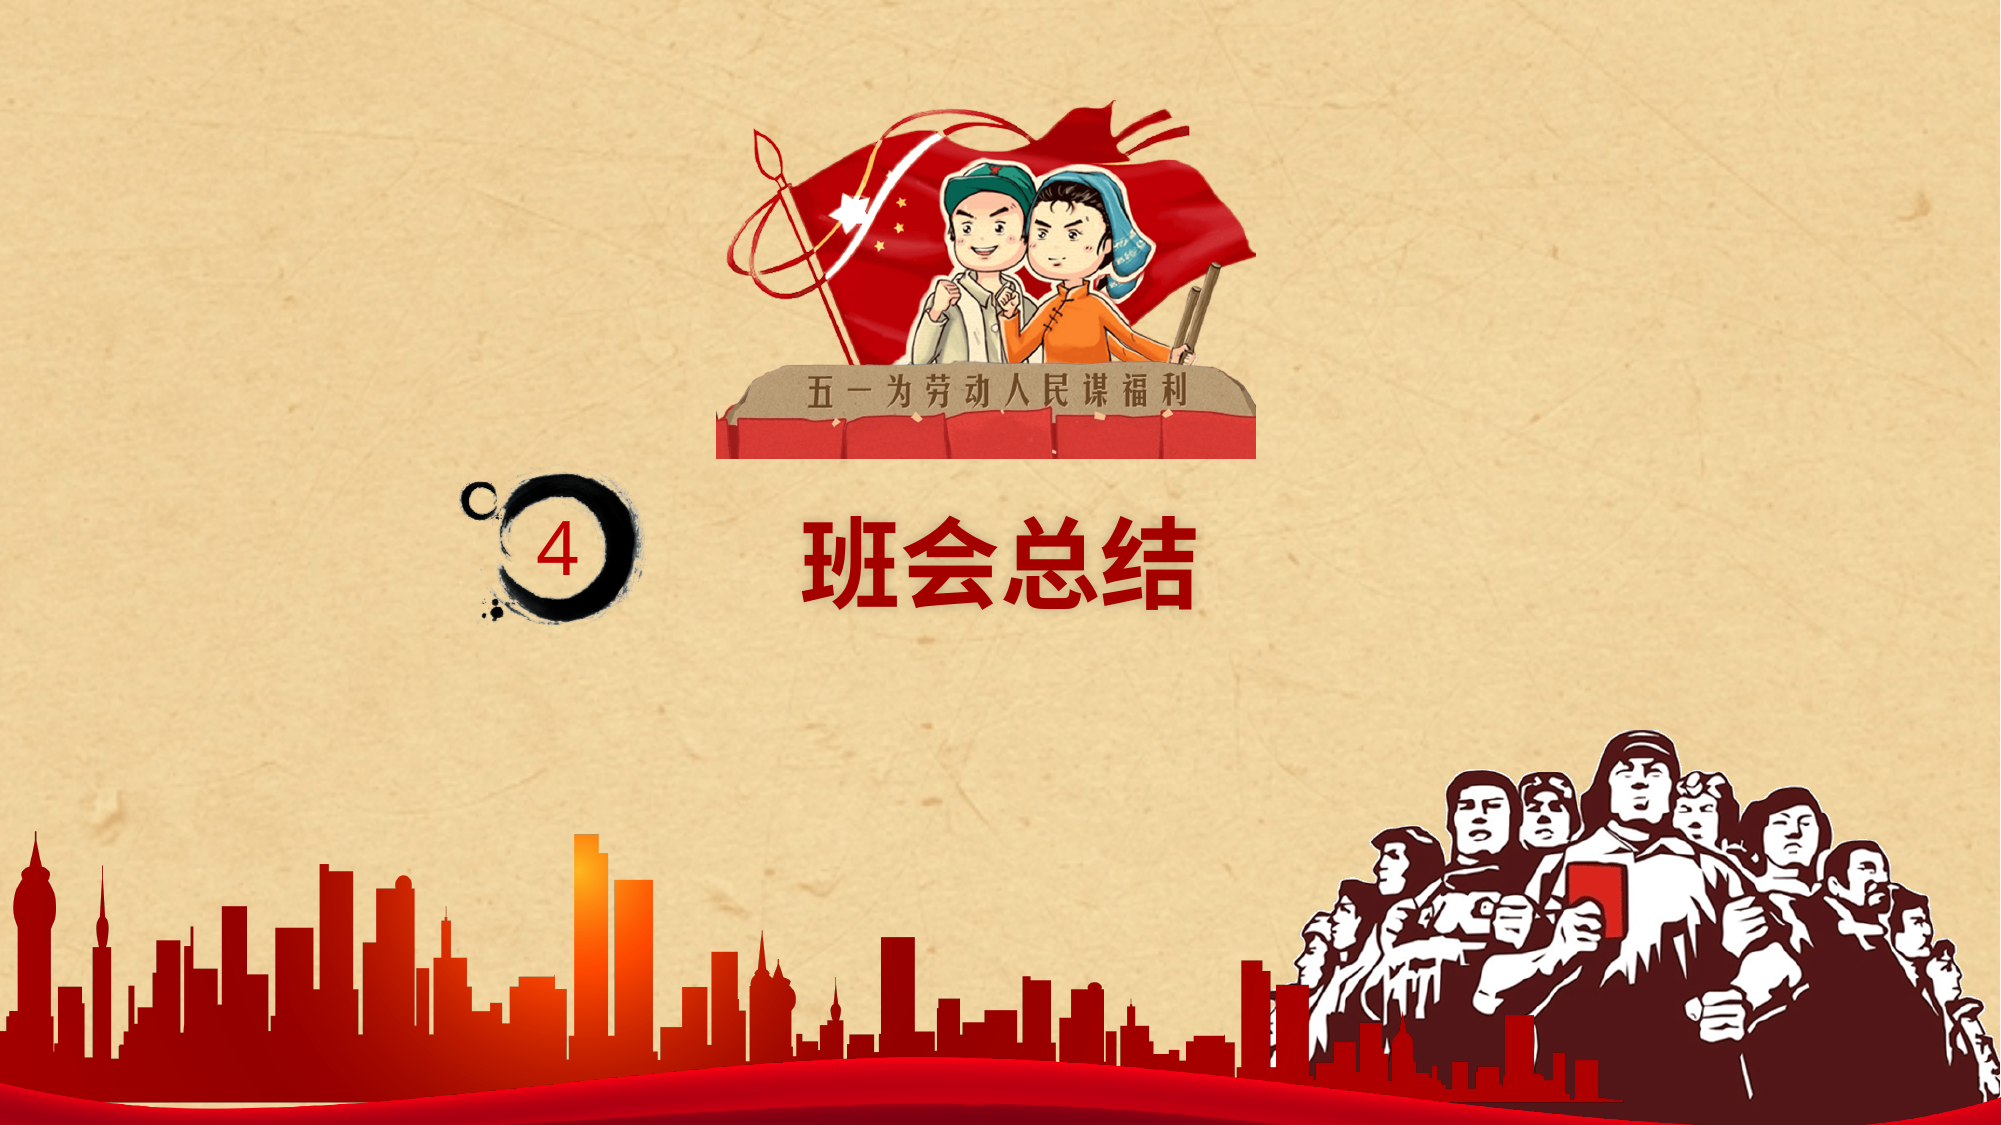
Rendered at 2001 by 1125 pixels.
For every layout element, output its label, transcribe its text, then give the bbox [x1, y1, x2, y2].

picture [0, 0, 2001, 1125]
text_box 班会总结 [785, 494, 1215, 630]
